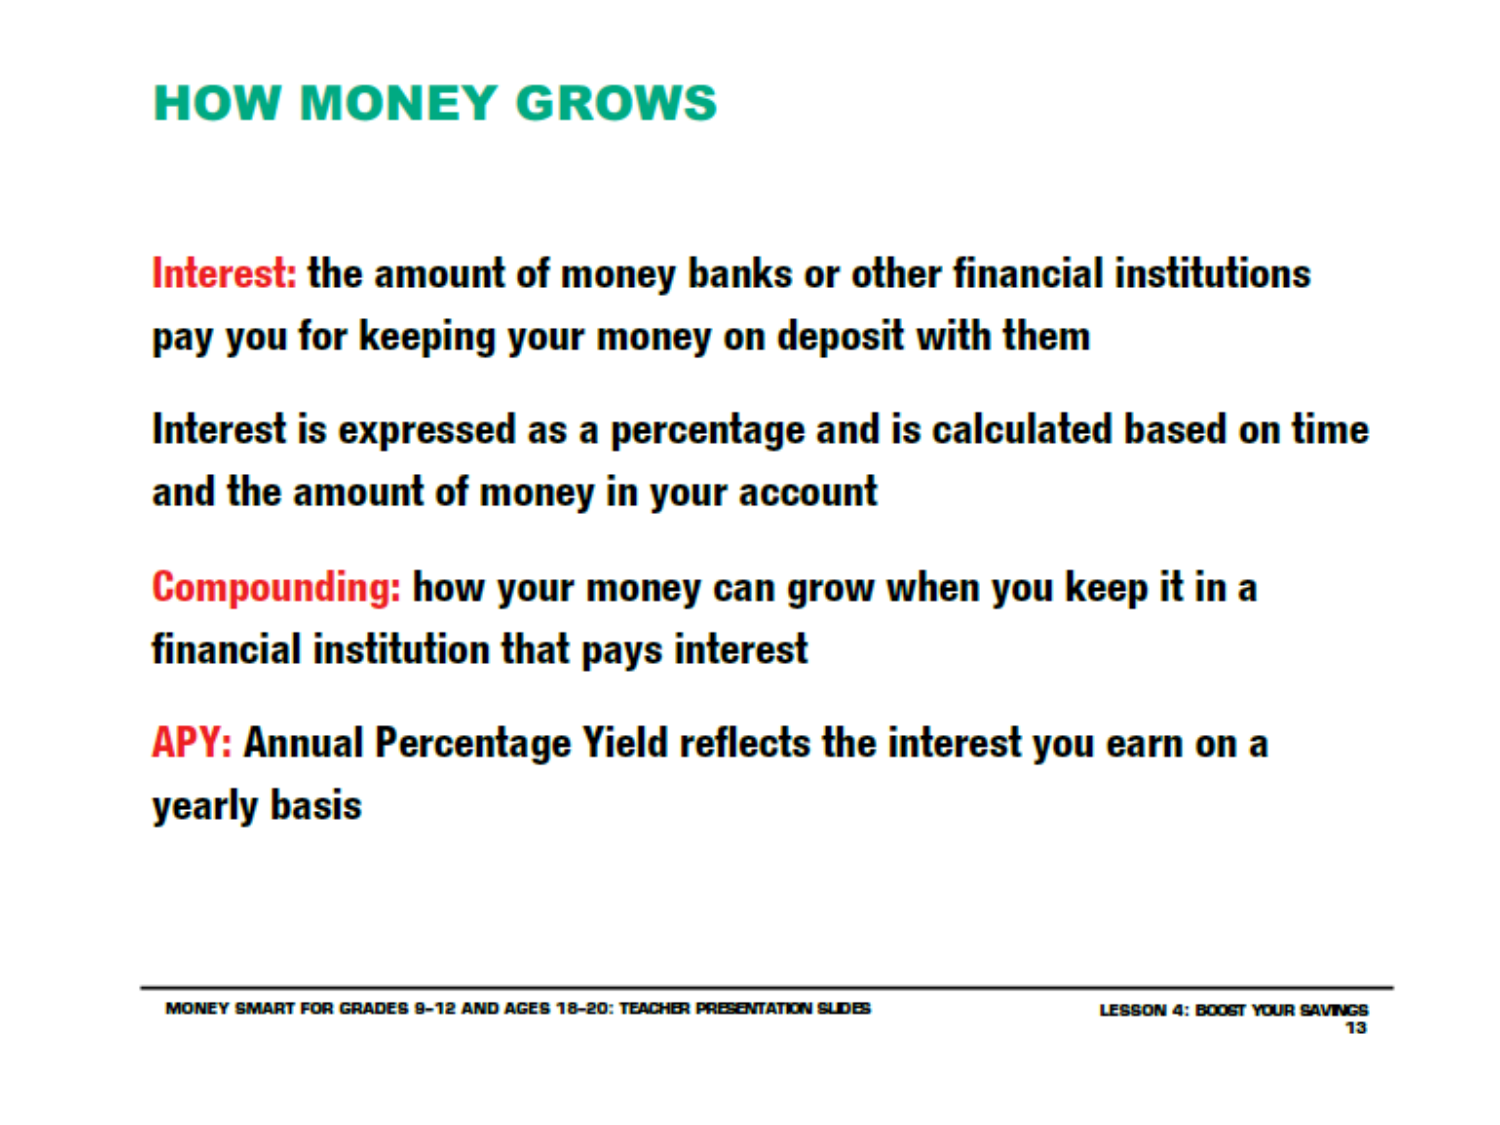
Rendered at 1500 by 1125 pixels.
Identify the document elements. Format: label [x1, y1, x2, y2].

picture [99, 24, 1438, 1071]
